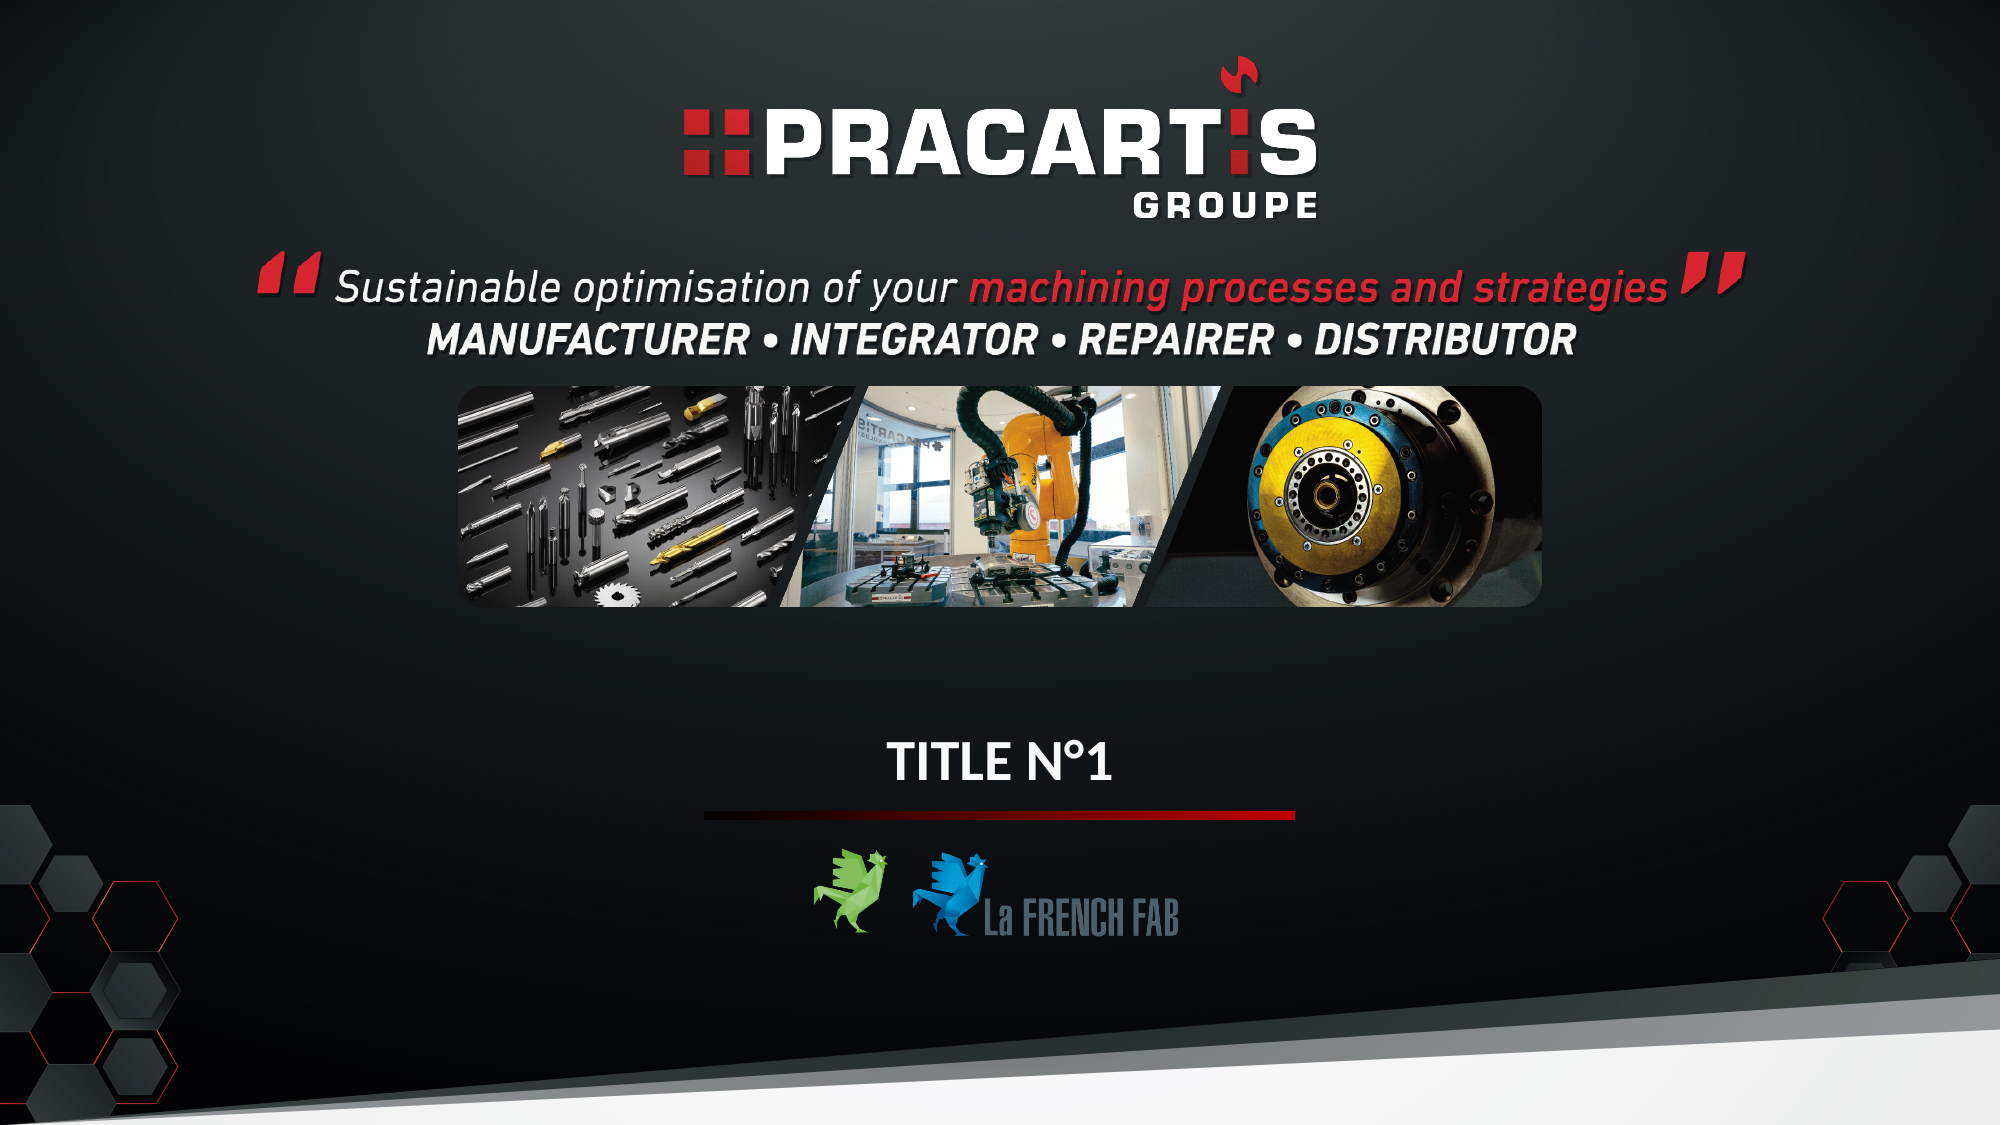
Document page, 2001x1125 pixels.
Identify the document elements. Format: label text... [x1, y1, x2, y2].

text_box [704, 810, 1296, 821]
text_box TITle n°1 [871, 715, 1129, 800]
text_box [805, 830, 1195, 958]
picture [0, 0, 2000, 1125]
